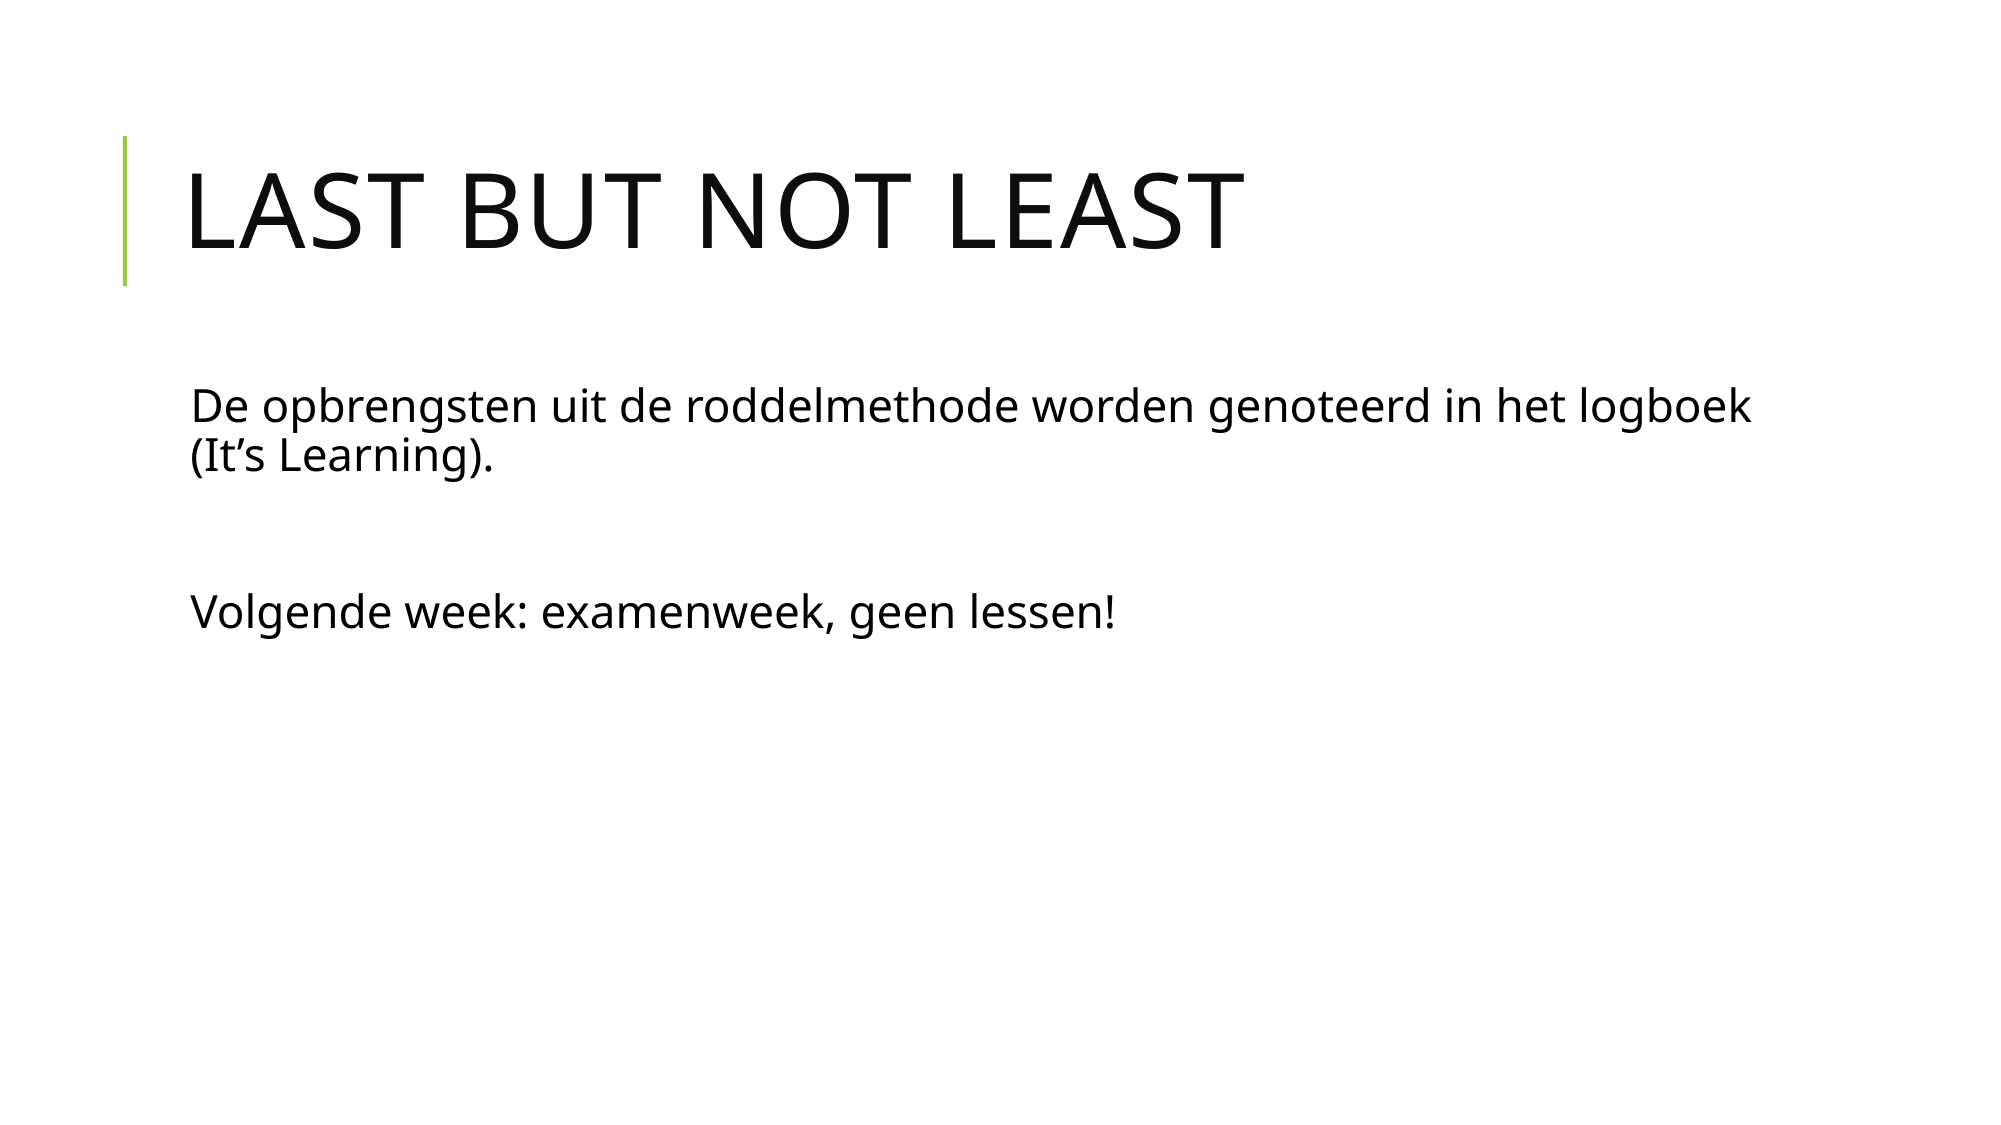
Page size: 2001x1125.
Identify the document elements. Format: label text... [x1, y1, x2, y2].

list De opbrengsten uit de roddelmethode worden genoteerd in het logboek (It’s Learning). Volgende week: examenweek, geen lessen! [168, 375, 1763, 1035]
title Last but not least [168, 96, 1763, 342]
